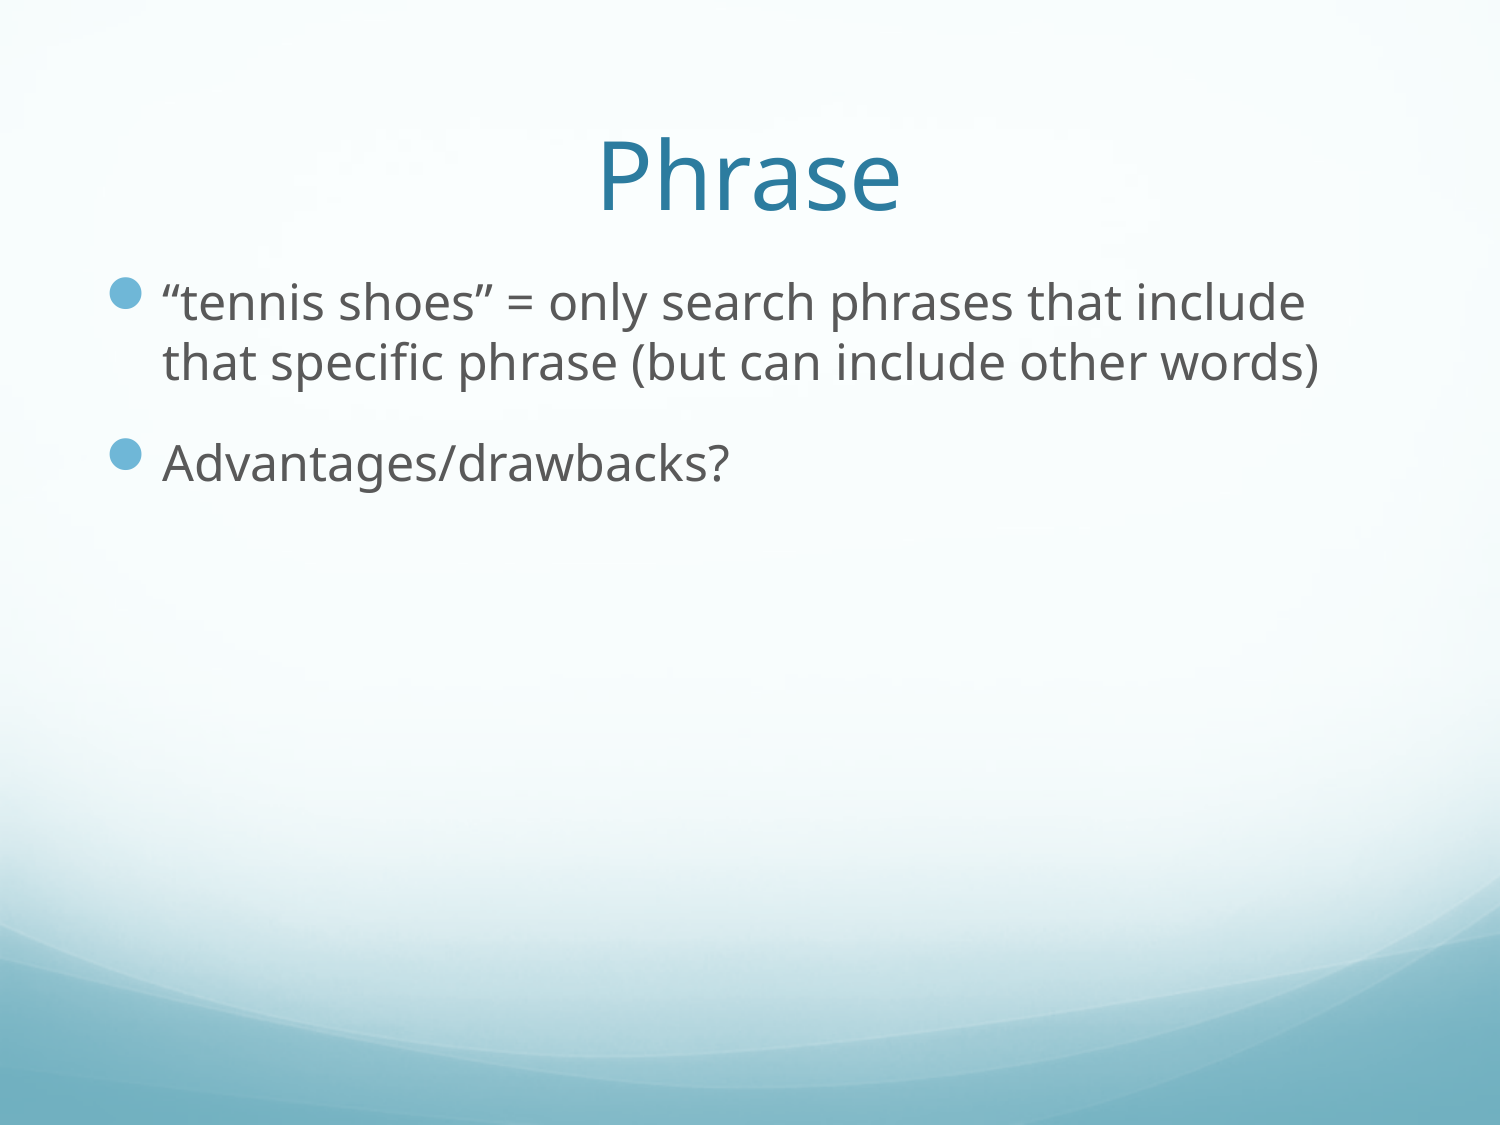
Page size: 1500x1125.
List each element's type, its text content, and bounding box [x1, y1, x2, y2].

list “tennis shoes” = only search phrases that include that specific phrase (but can include other words) Advantages/drawbacks? [90, 262, 1410, 975]
title Phrase [90, 17, 1410, 237]
